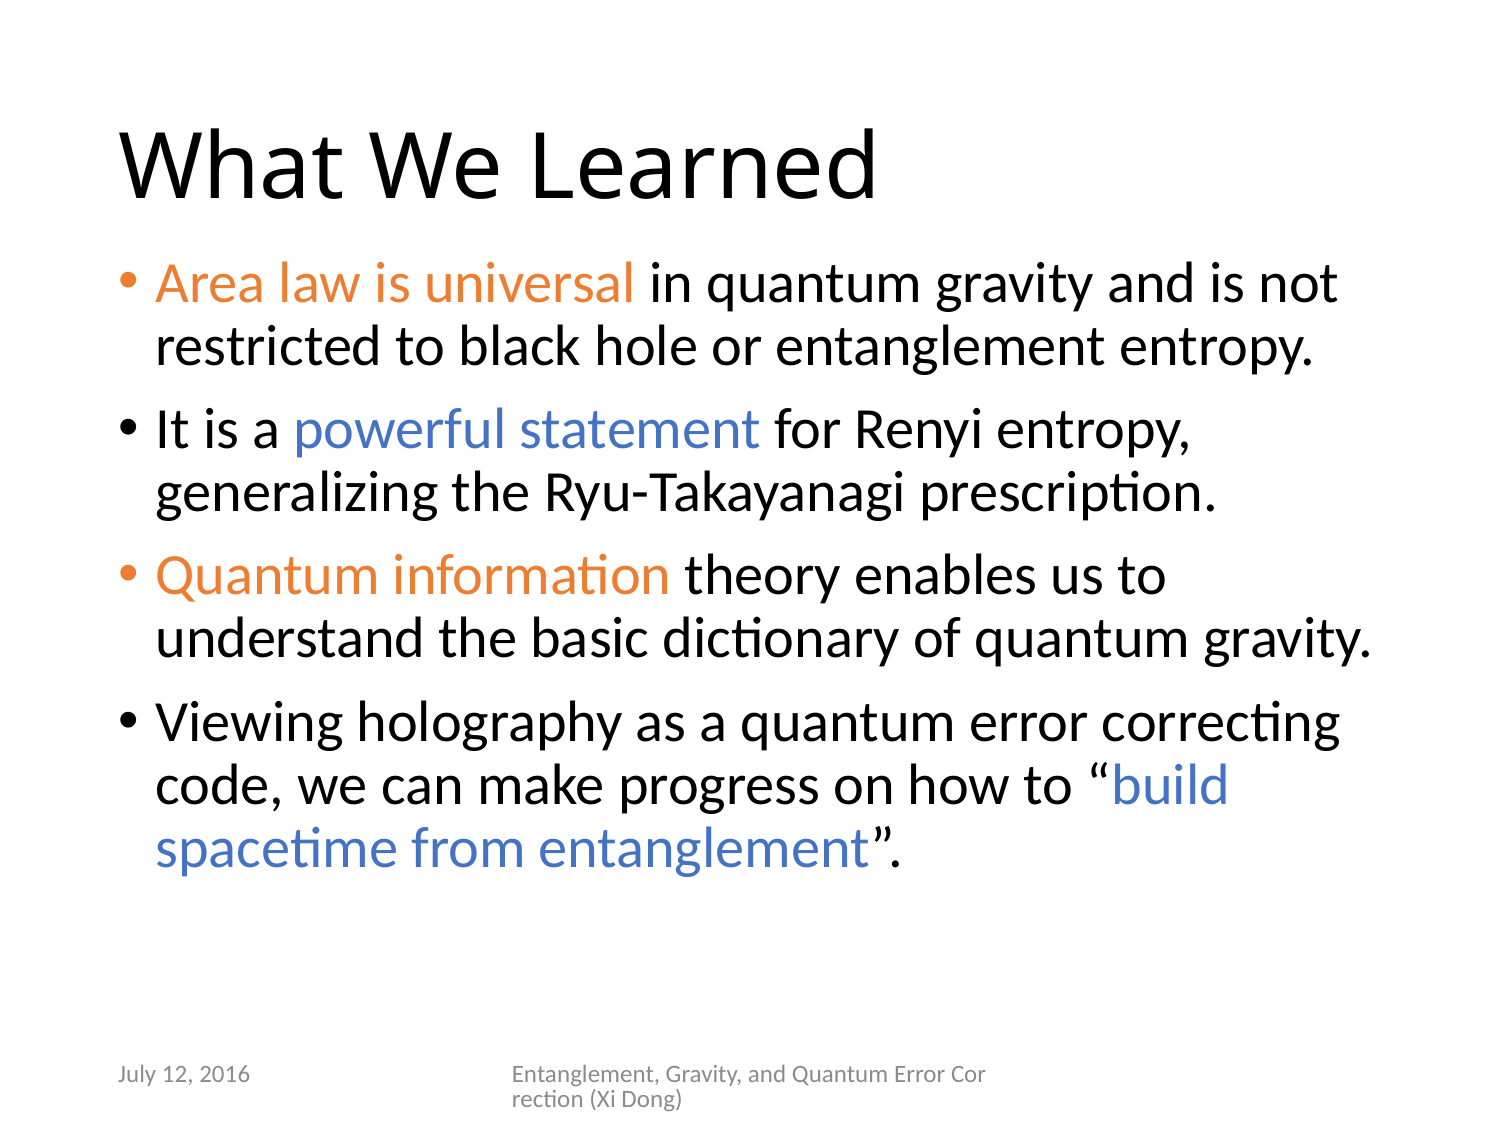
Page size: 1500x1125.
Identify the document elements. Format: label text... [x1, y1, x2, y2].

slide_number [103, 1042, 441, 1103]
footer Entanglement, Gravity, and Quantum Error Correction (Xi Dong) [496, 1042, 1004, 1103]
list Area law is universal in quantum gravity and is not restricted to black hole or entanglement entropy. It is a powerful statement for Renyi entropy, generalizing the Ryu-Takayanagi prescription. Quantum information theory enables us to understand the basic dictionary of quantum gravity. Viewing holography as a quantum error correcting code, we can make progress on how to “build spacetime from entanglement”. [103, 244, 1397, 1014]
title What We Learned [103, 59, 1397, 244]
